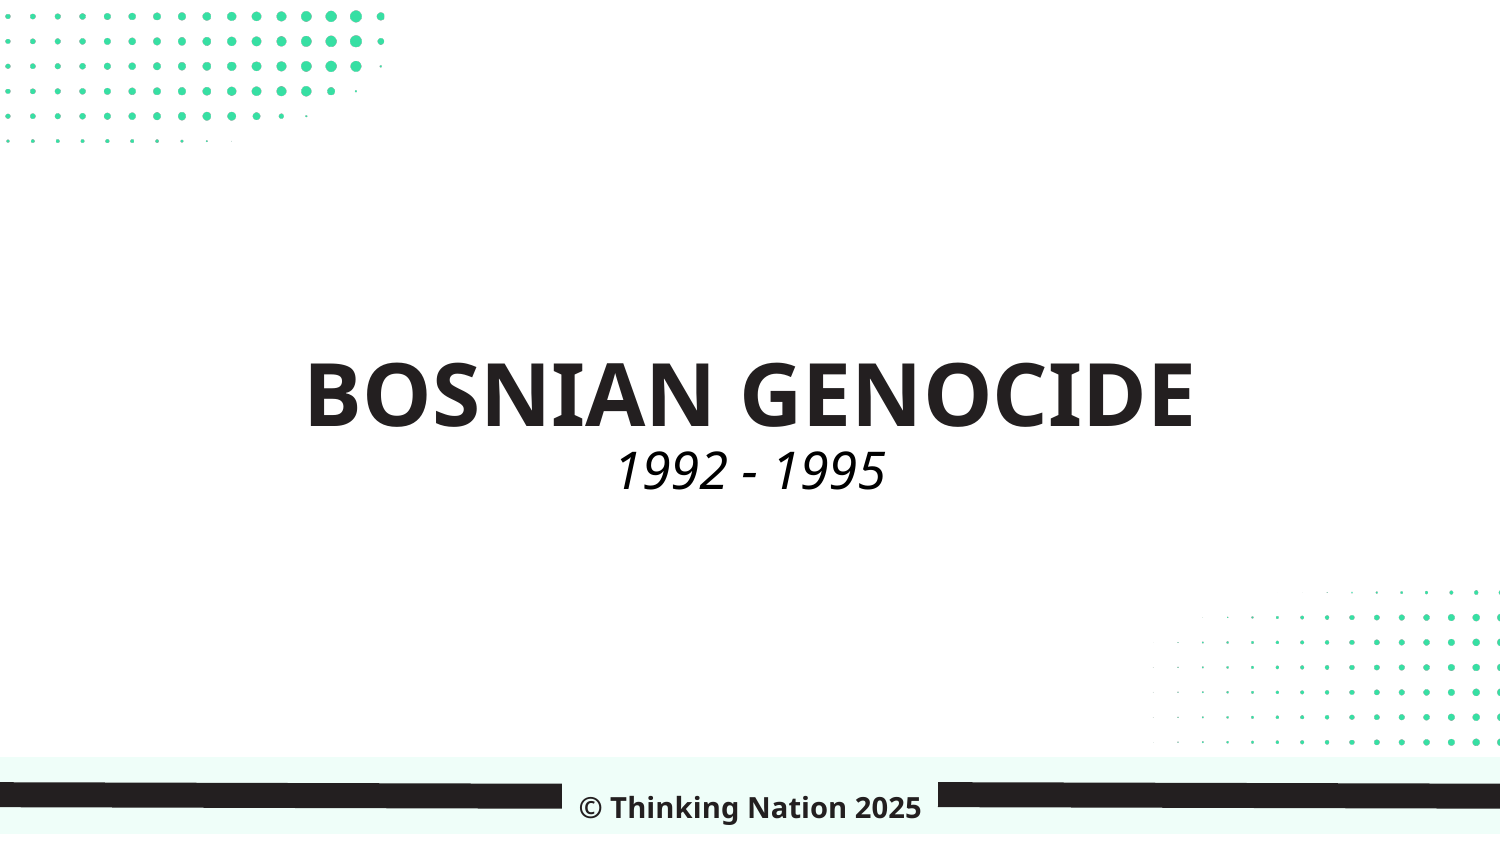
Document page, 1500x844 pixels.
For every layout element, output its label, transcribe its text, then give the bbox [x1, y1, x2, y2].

text_box 1992 - 1995 [146, 437, 1353, 501]
text_box BOSNIAN GENOCIDE [209, 296, 1291, 444]
text_box [1128, 590, 1500, 755]
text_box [0, 756, 1500, 835]
text_box [0, 0, 385, 144]
